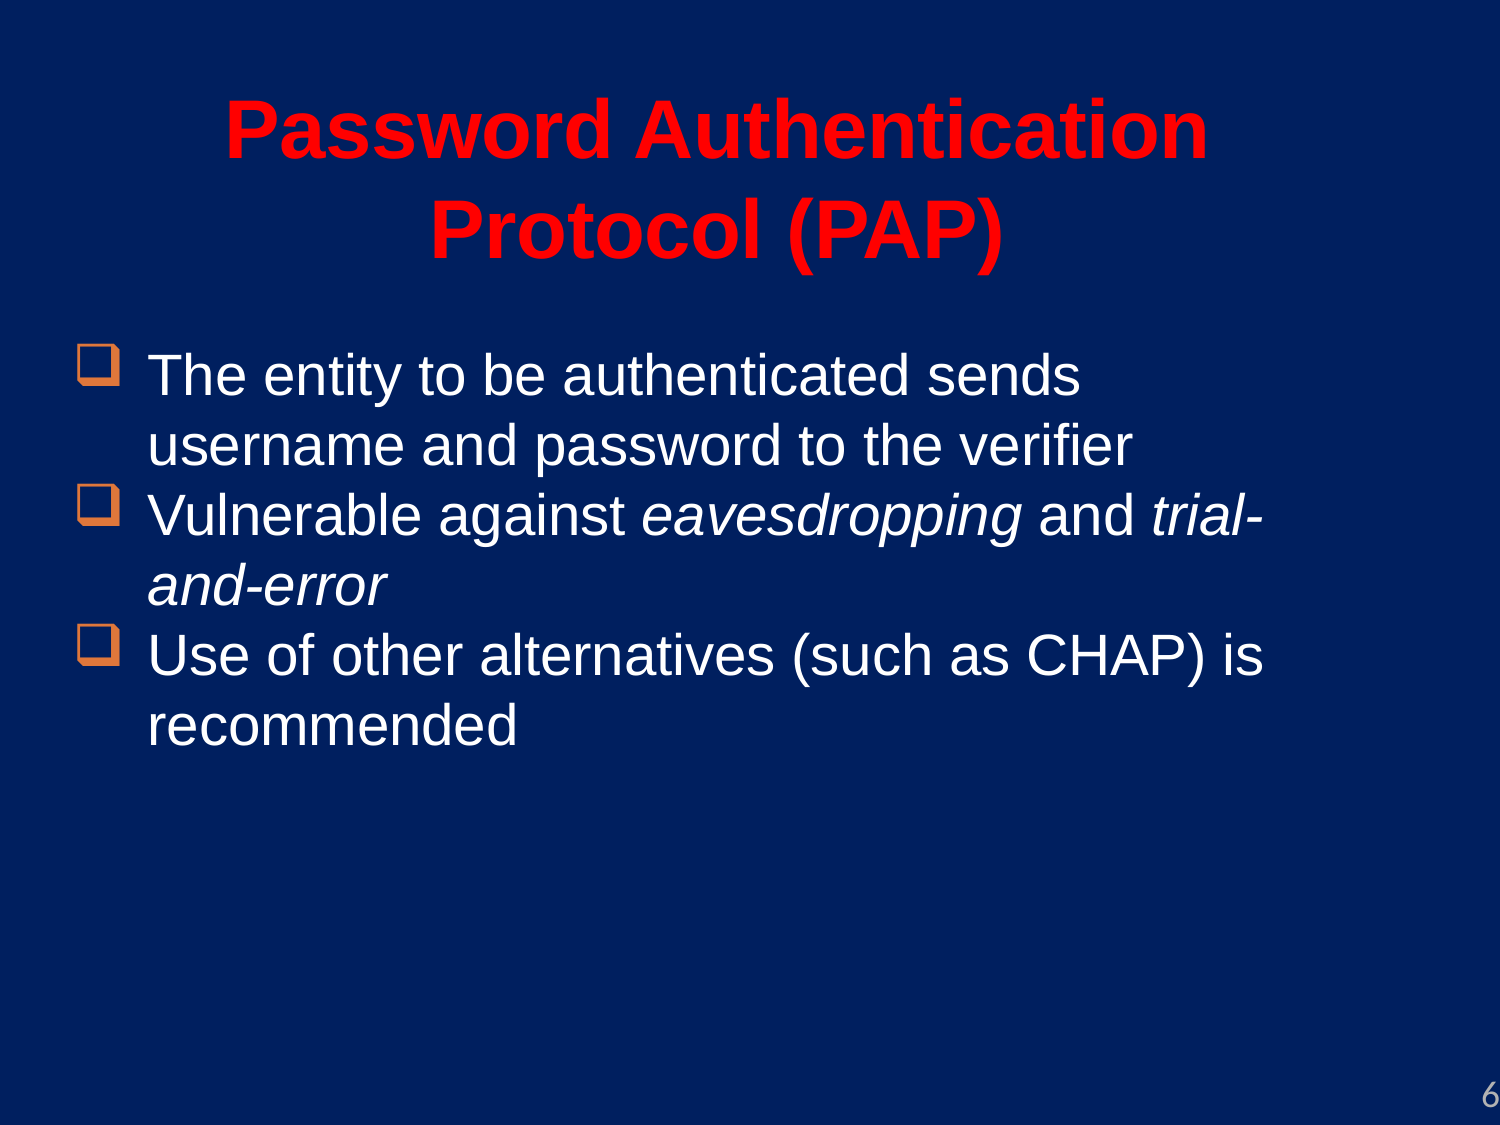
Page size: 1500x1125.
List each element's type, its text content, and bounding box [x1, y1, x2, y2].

text_box Password Authentication Protocol (PAP) [70, 74, 1363, 275]
slide_number 6 [1437, 1069, 1500, 1115]
text_box The entity to be authenticated sends username and password to the verifier Vulnerable against eavesdropping and trial-and-error Use of other alternatives (such as CHAP) is recommended [70, 337, 1421, 758]
